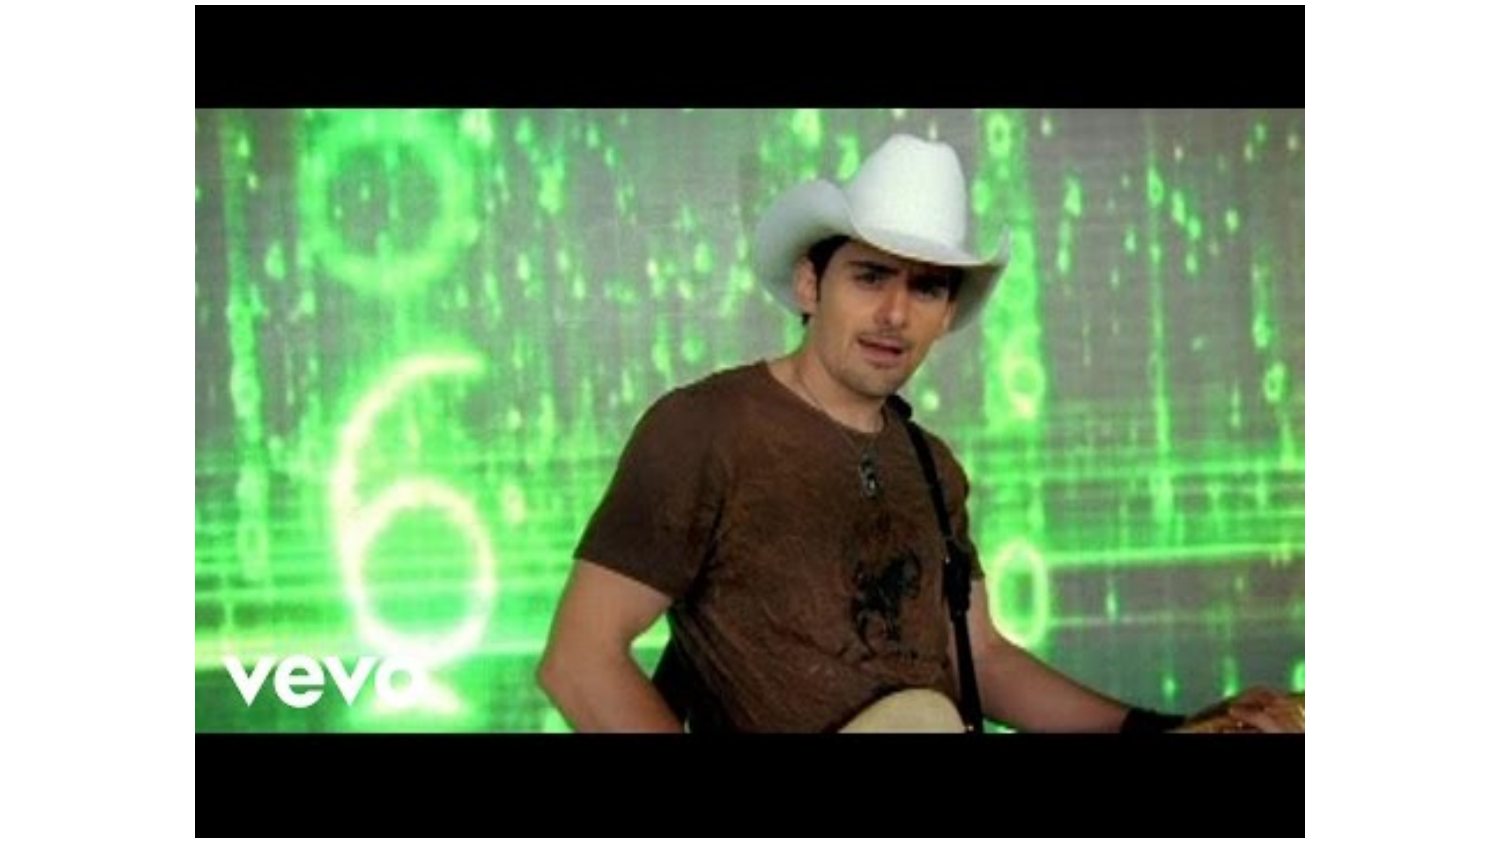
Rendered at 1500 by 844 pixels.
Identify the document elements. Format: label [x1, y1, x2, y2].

text_box [195, 5, 1305, 838]
